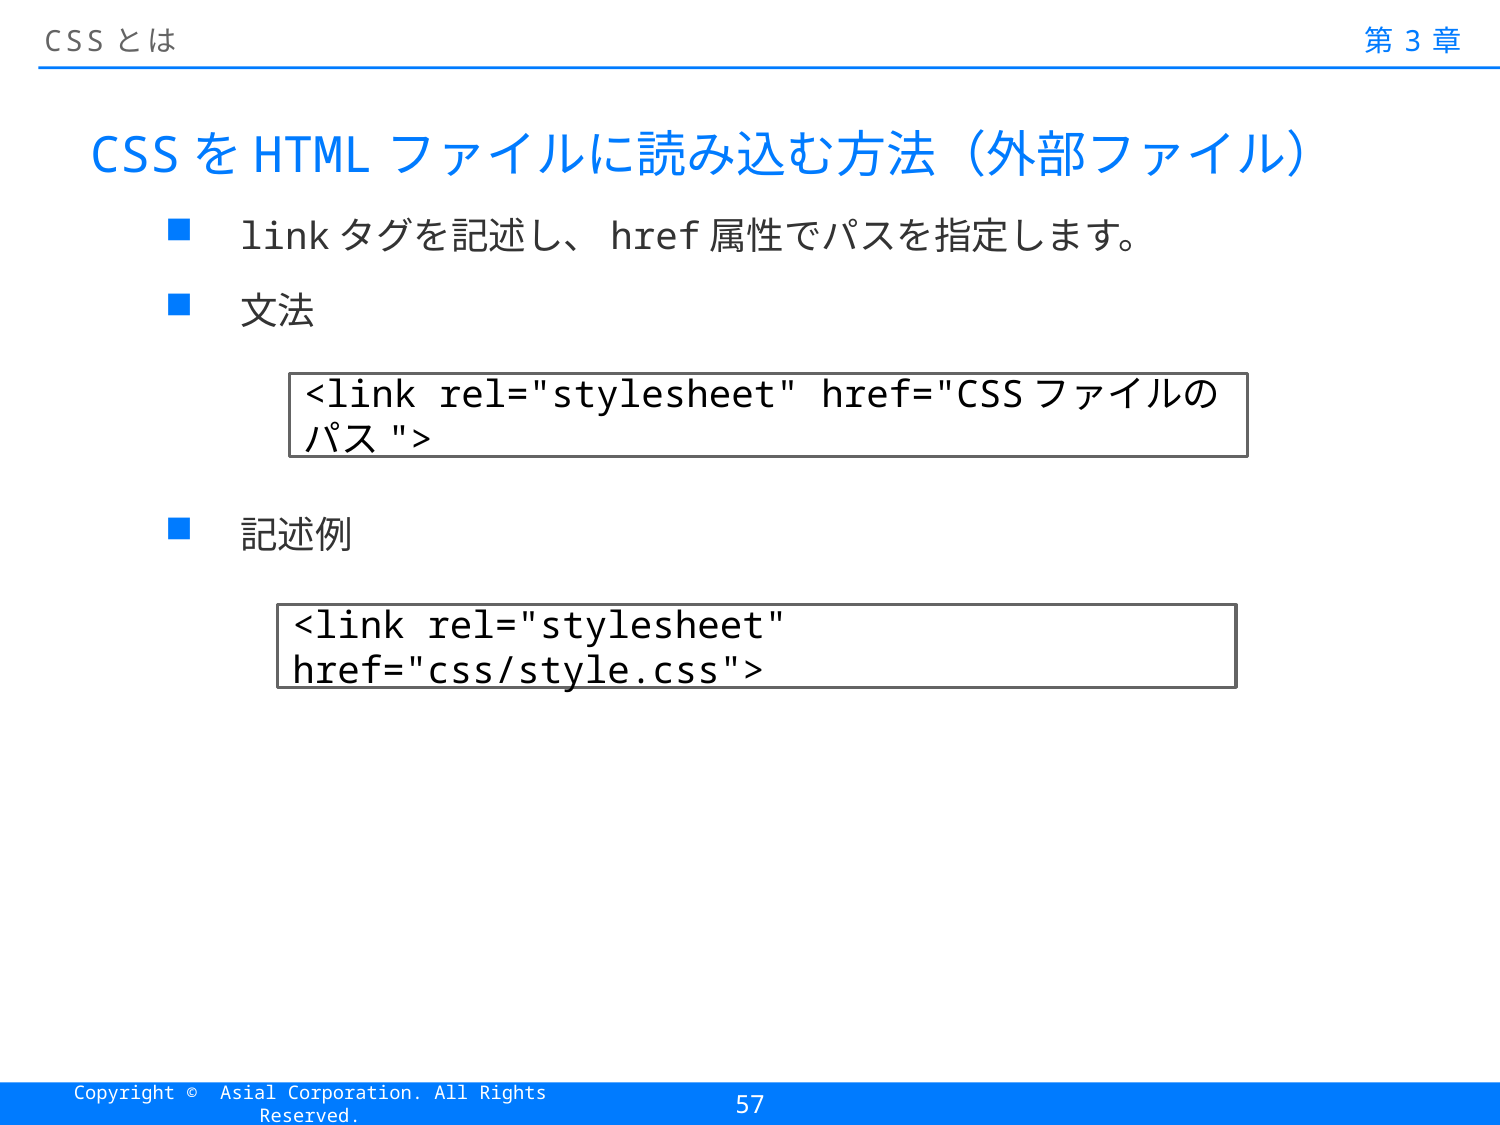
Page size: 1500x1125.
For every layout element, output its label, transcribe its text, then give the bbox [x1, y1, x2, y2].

slide_number 57 [581, 1075, 919, 1125]
title CSSとは [29, 7, 702, 72]
text_box <link rel="stylesheet" href="css/style.css"> [275, 603, 1238, 689]
list CSSをHTMLファイルに読み込む方法（外部ファイル） linkタグを記述し、href属性でパスを指定します。 文法 記述例 [75, 84, 1425, 919]
list 第3章 [702, 7, 1477, 72]
text_box <link rel="stylesheet" href="CSSファイルのパス"> [287, 371, 1250, 458]
